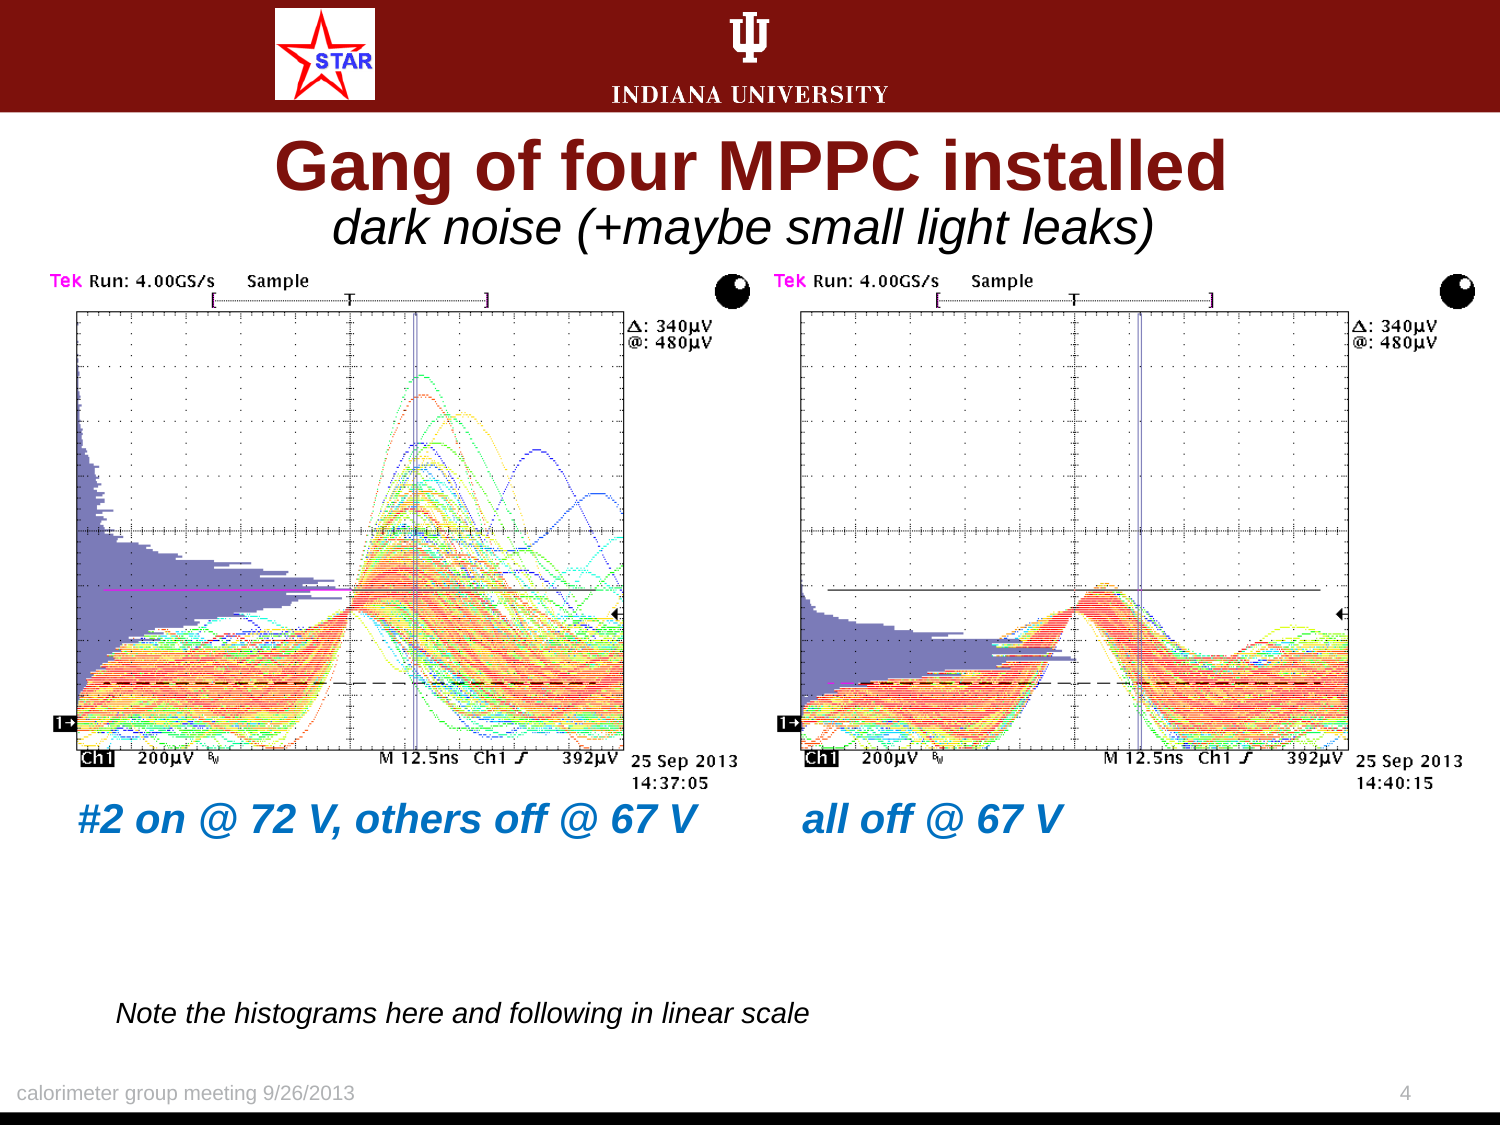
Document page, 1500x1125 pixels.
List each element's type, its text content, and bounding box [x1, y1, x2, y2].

picture [275, 8, 375, 100]
text_box #2 on @ 72 V, others off @ 67 V [62, 784, 787, 850]
picture [774, 274, 1476, 801]
text_box Note the histograms here and following in linear scale [100, 986, 827, 1037]
title Gang of four MPPC installed [87, 112, 1417, 213]
text_box dark noise (+maybe small light leaks) [317, 187, 1171, 263]
picture [49, 274, 751, 801]
picture [612, 12, 888, 103]
text_box all off @ 67 V [787, 810, 1200, 850]
